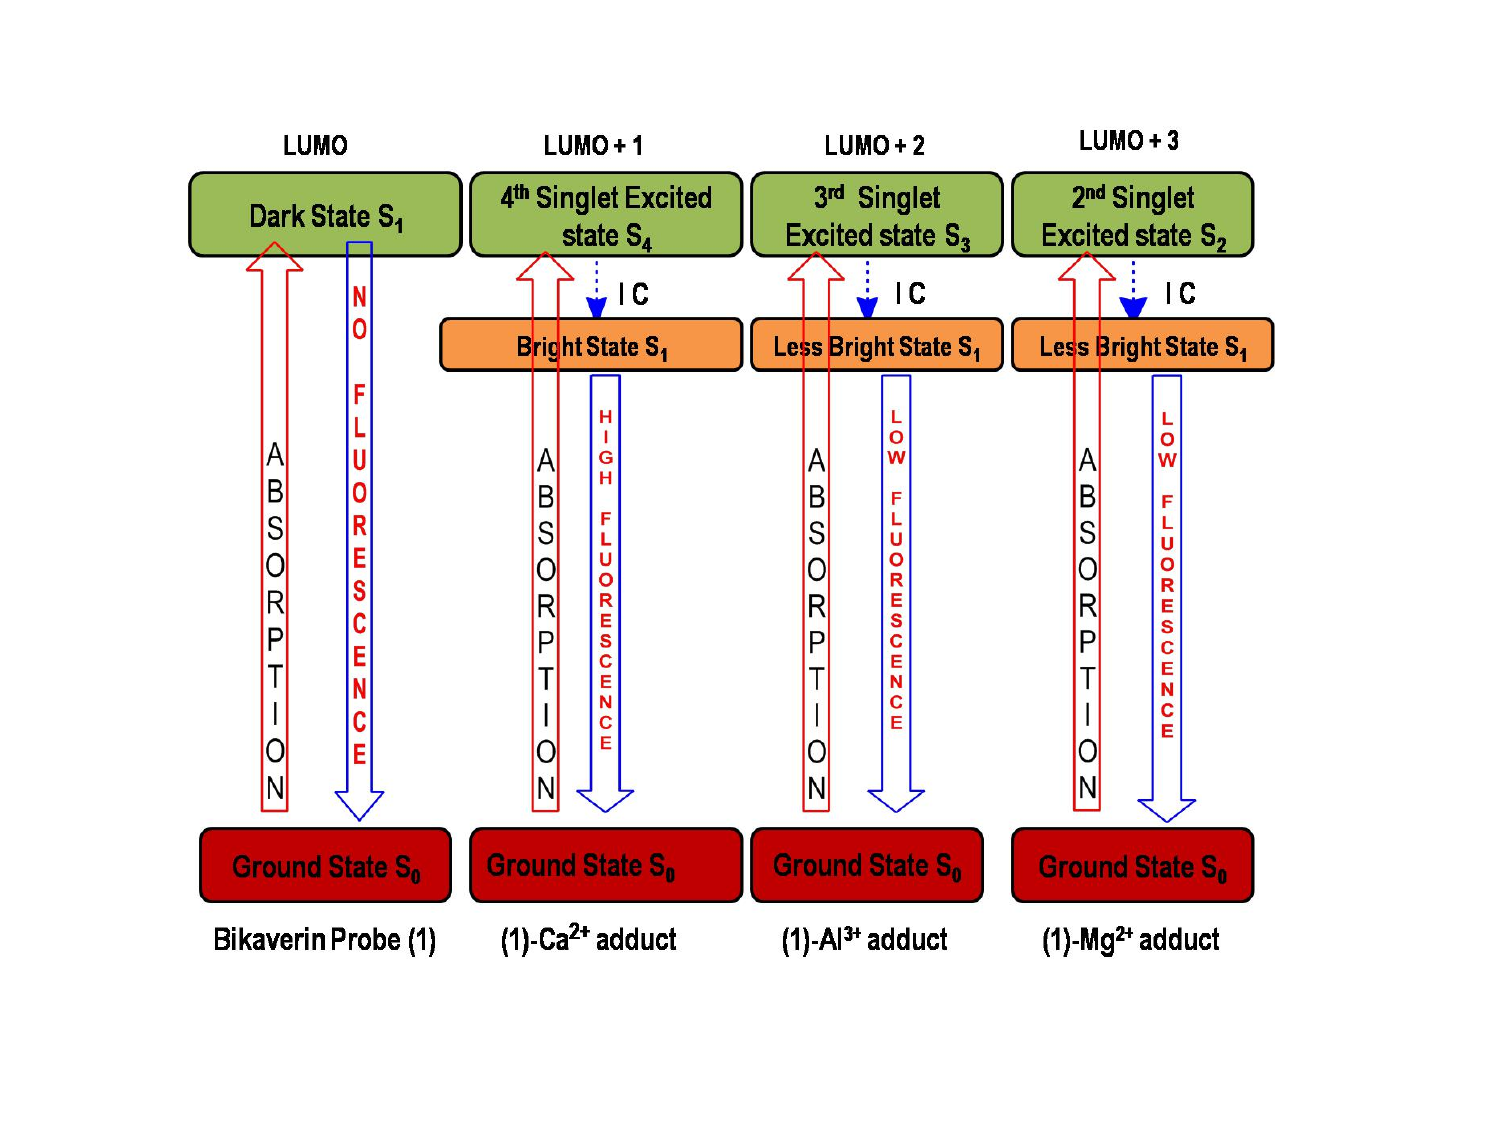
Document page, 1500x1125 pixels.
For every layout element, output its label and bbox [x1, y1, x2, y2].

picture [187, 112, 1276, 963]
